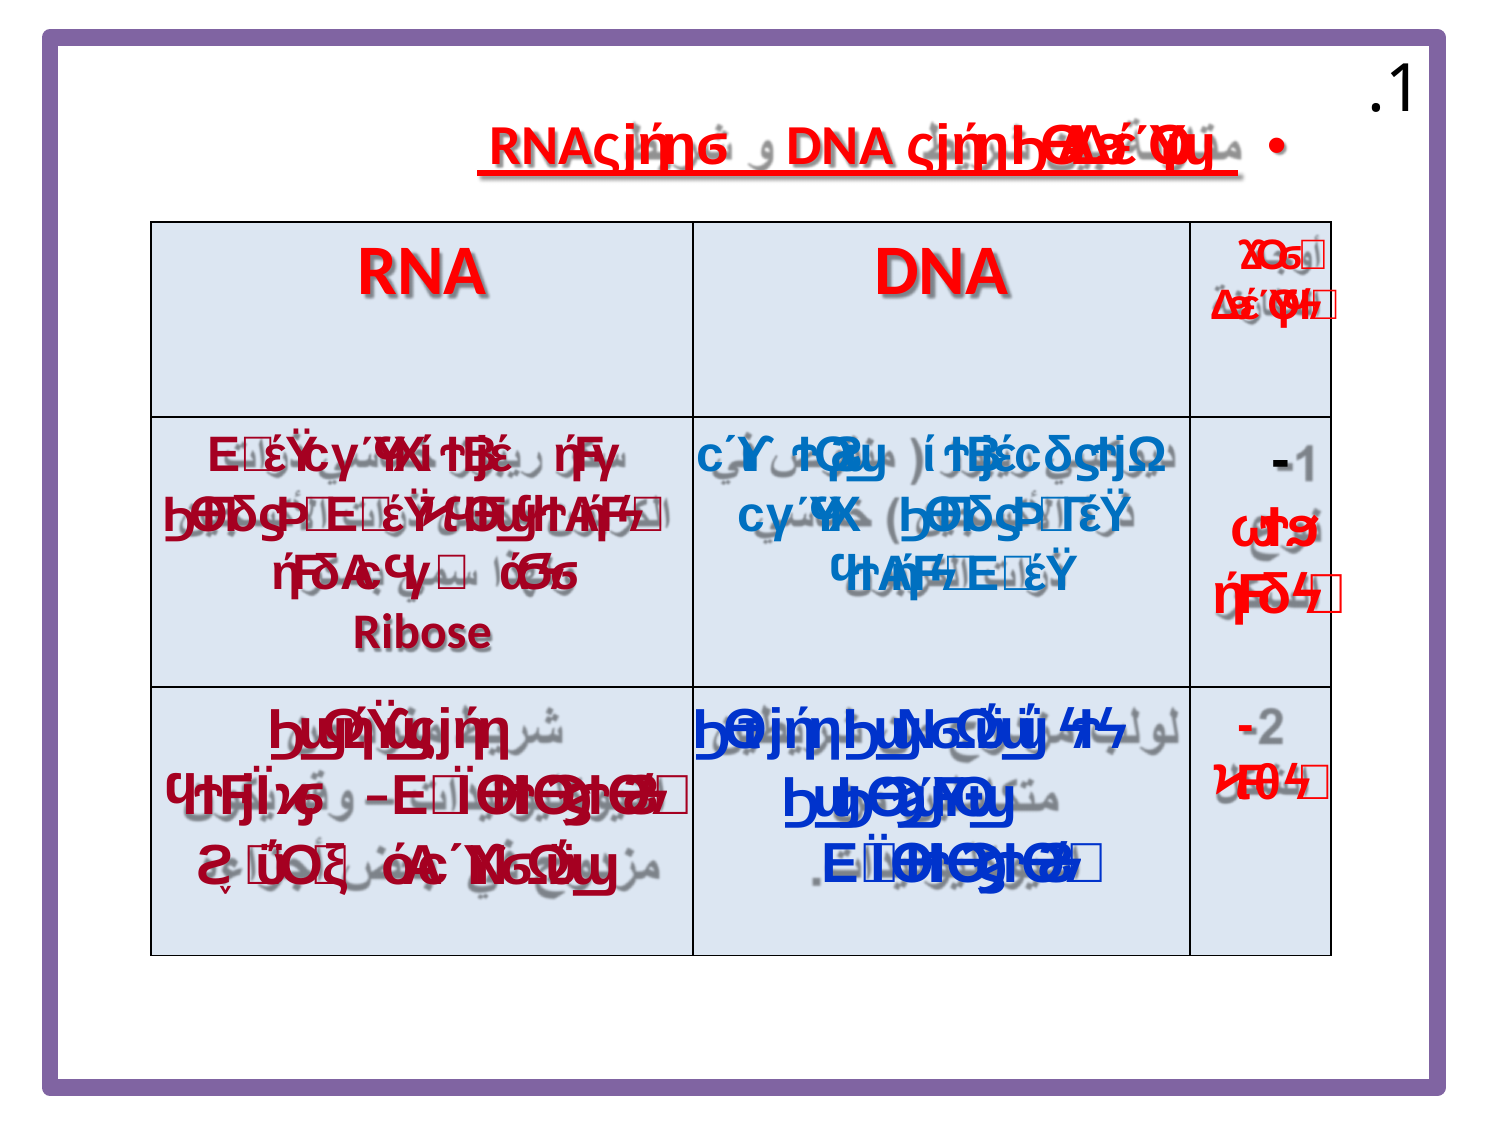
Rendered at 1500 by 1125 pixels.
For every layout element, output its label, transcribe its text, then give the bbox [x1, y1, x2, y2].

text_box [87, 62, 1363, 1019]
list . [50, 37, 1438, 1088]
title . [75, 45, 1425, 233]
